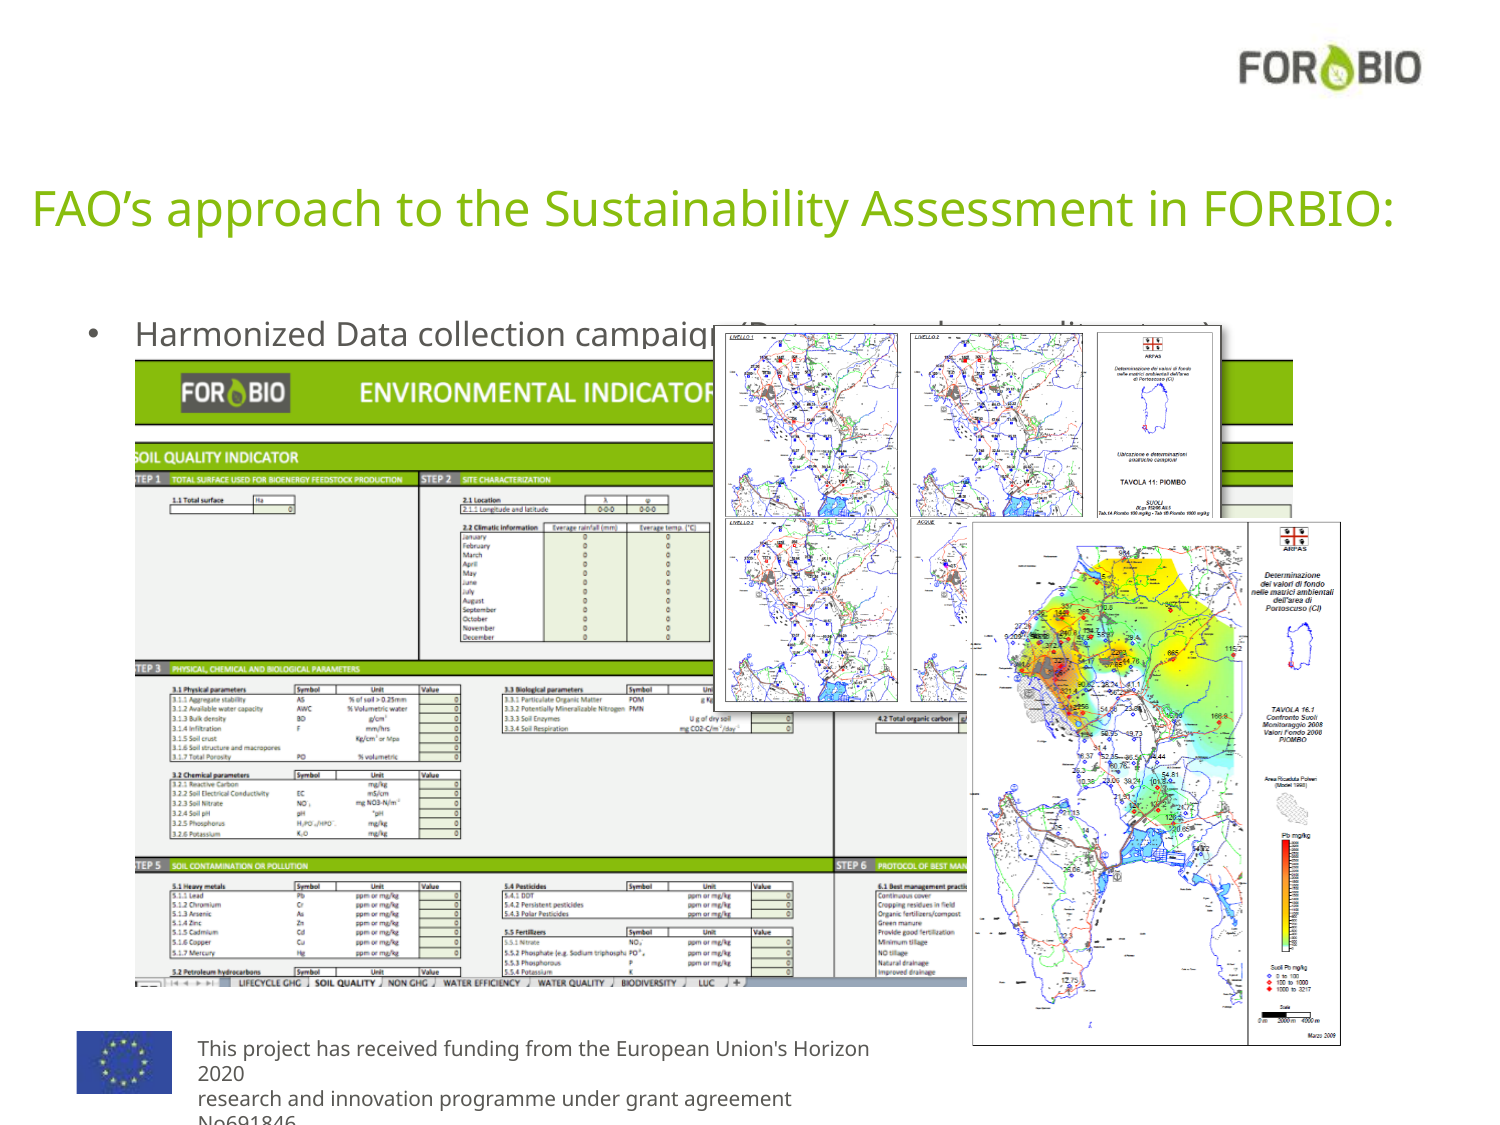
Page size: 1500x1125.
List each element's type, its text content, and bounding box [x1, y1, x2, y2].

picture [76, 1031, 172, 1094]
picture [135, 326, 1348, 1053]
text_box Harmonized Data collection campaign (Data entry sheets + literature) [72, 305, 1428, 361]
picture [1187, 23, 1473, 114]
title FAO’s approach to the Sustainability Assessment in FORBIO: [16, 146, 1484, 267]
